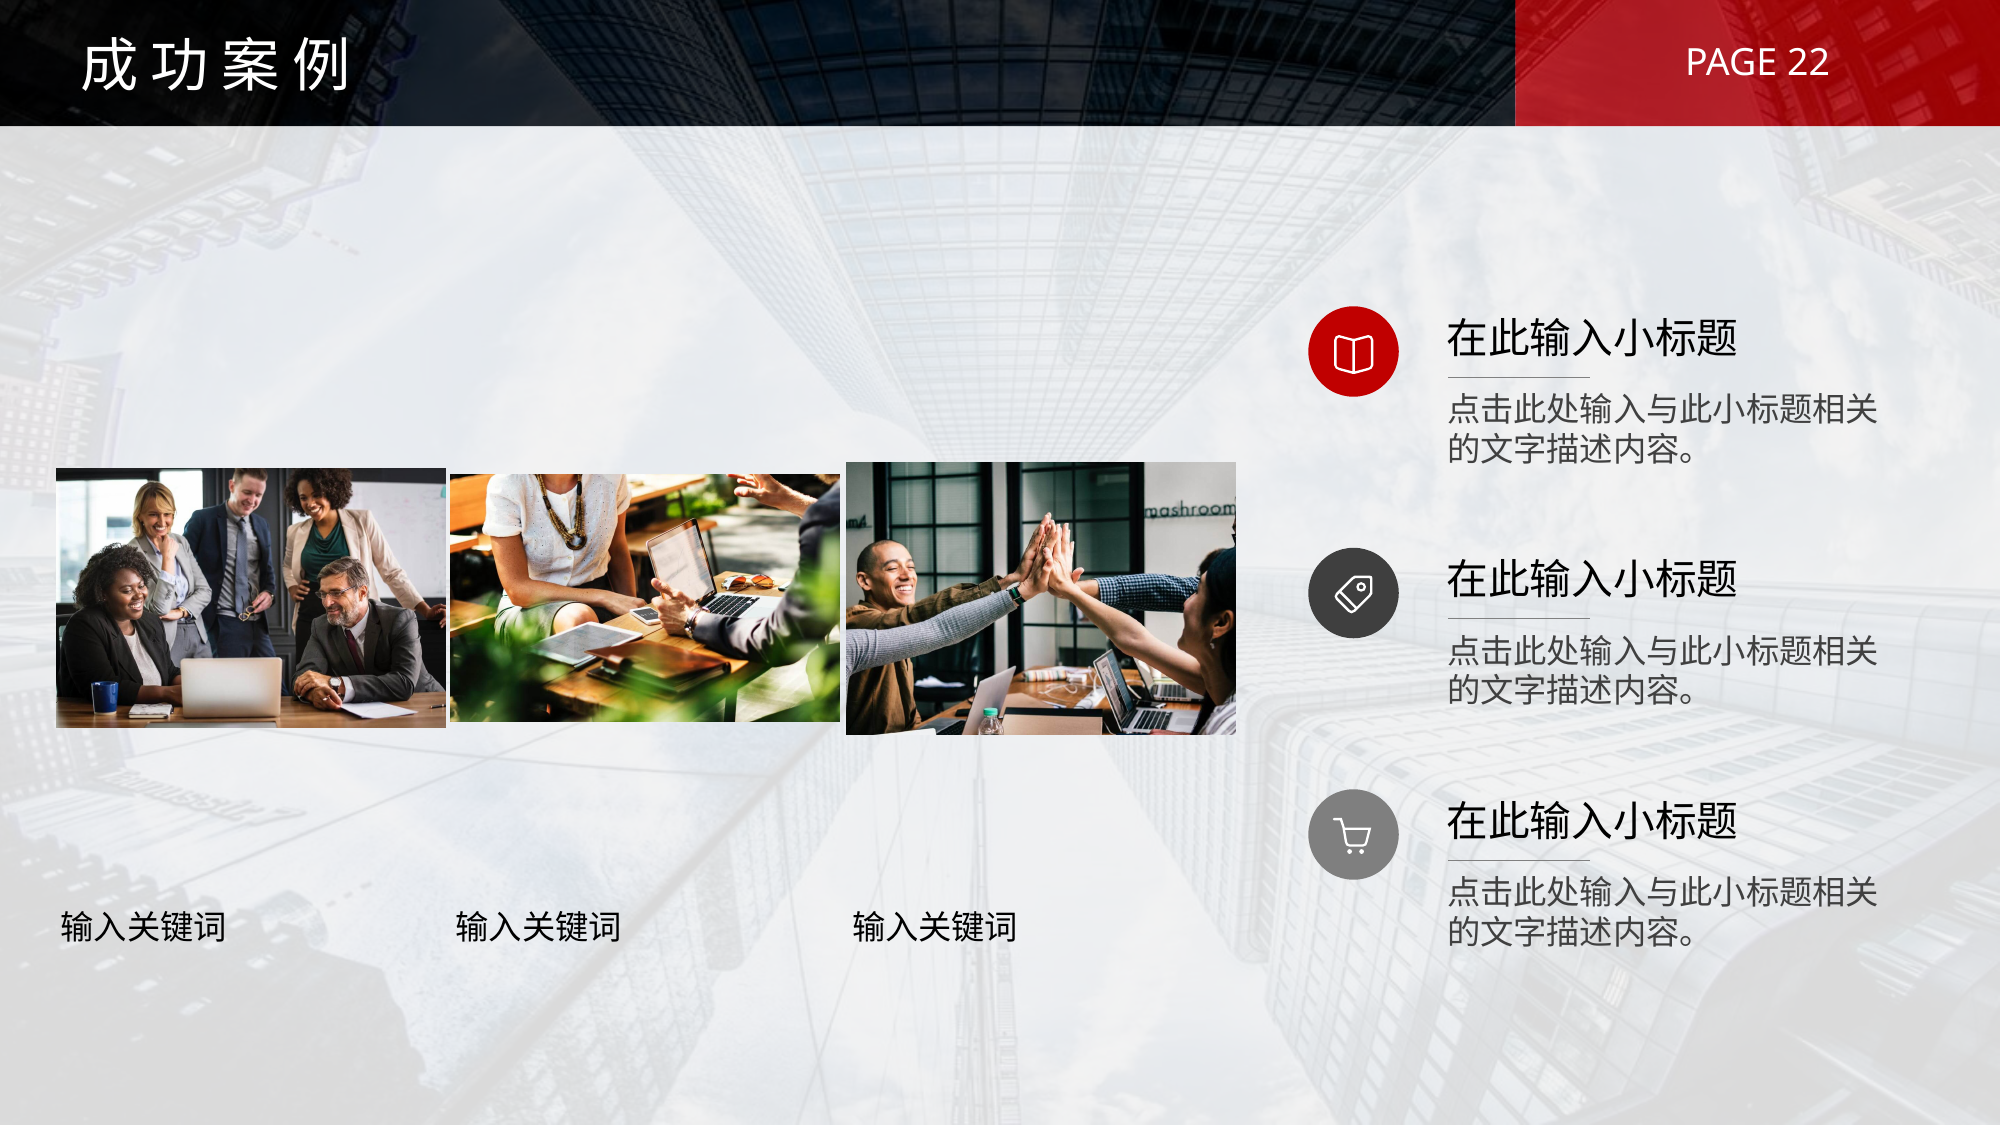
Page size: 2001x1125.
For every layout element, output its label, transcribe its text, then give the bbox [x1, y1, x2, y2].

text_box 输入关键词 [837, 899, 1076, 954]
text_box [1308, 306, 1399, 397]
text_box 在此输入小标题 [1431, 786, 1818, 852]
text_box 在此输入小标题 [1431, 303, 1818, 369]
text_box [1308, 547, 1399, 639]
text_box 点击此处输入与此小标题相关的文字描述内容。 [1432, 622, 1903, 717]
text_box 输入关键词 [45, 899, 285, 954]
text_box 点击此处输入与此小标题相关的文字描述内容。 [1432, 863, 1903, 959]
title 成功案例 [65, 20, 931, 106]
picture [450, 474, 840, 722]
text_box 点击此处输入与此小标题相关的文字描述内容。 [1432, 380, 1903, 476]
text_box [1308, 789, 1399, 880]
text_box 输入关键词 [441, 899, 680, 954]
picture [846, 462, 1236, 735]
text_box 在此输入小标题 [1431, 545, 1818, 611]
picture [0, 0, 1515, 126]
picture [56, 468, 446, 728]
